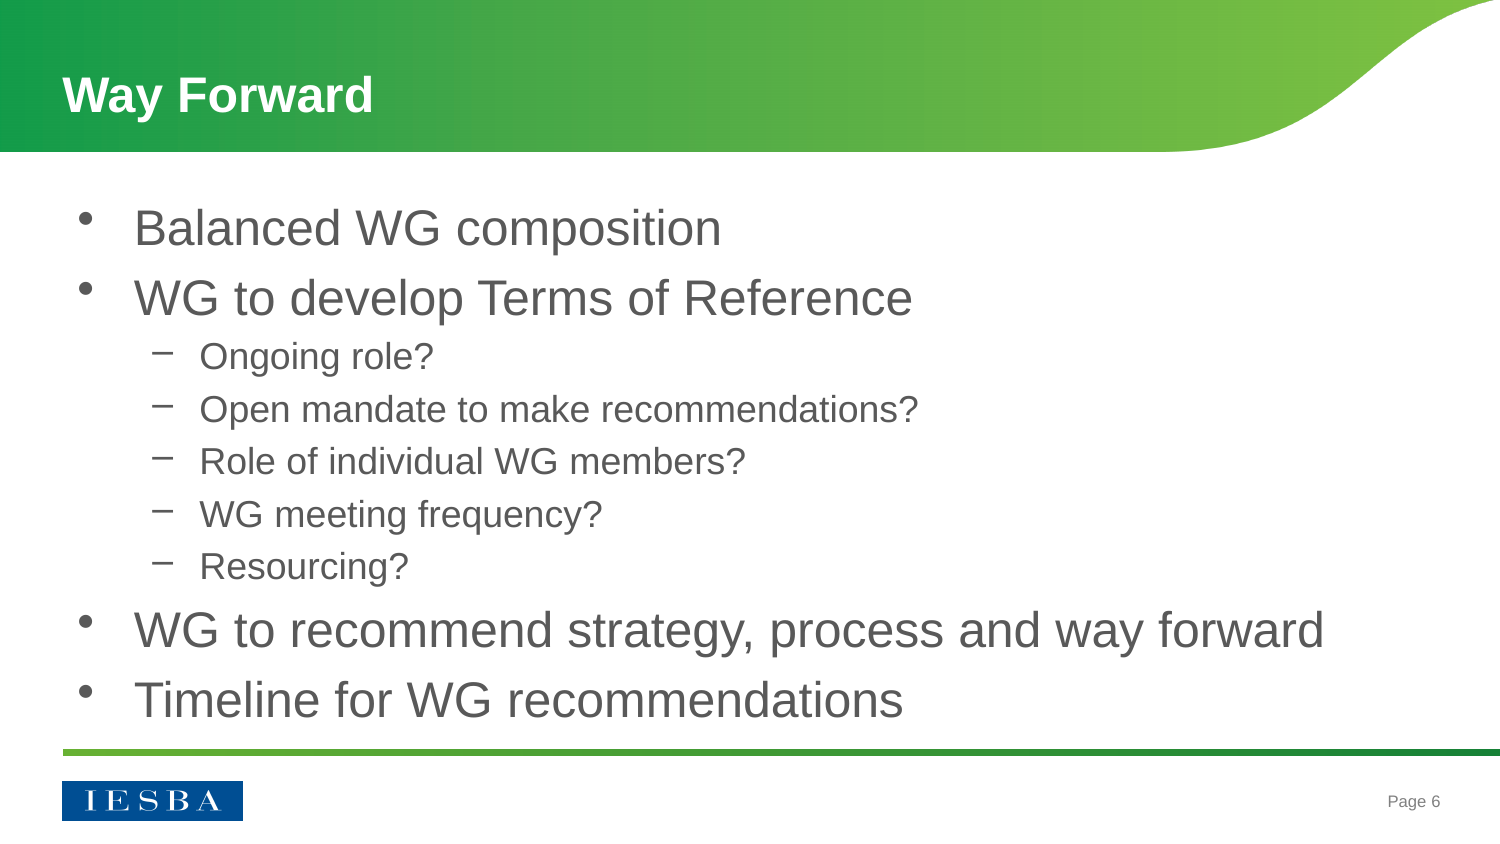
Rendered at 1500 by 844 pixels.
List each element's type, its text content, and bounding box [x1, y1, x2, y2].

picture [62, 781, 243, 821]
picture [0, 0, 1497, 152]
list Balanced WG composition WG to develop Terms of Reference Ongoing role? Open mandate to make recommendations? Role of individual WG members? WG meeting frequency? Resourcing? WG to recommend strategy, process and way forward Timeline for WG recommendations [62, 187, 1450, 747]
title Way Forward [62, 59, 1300, 125]
